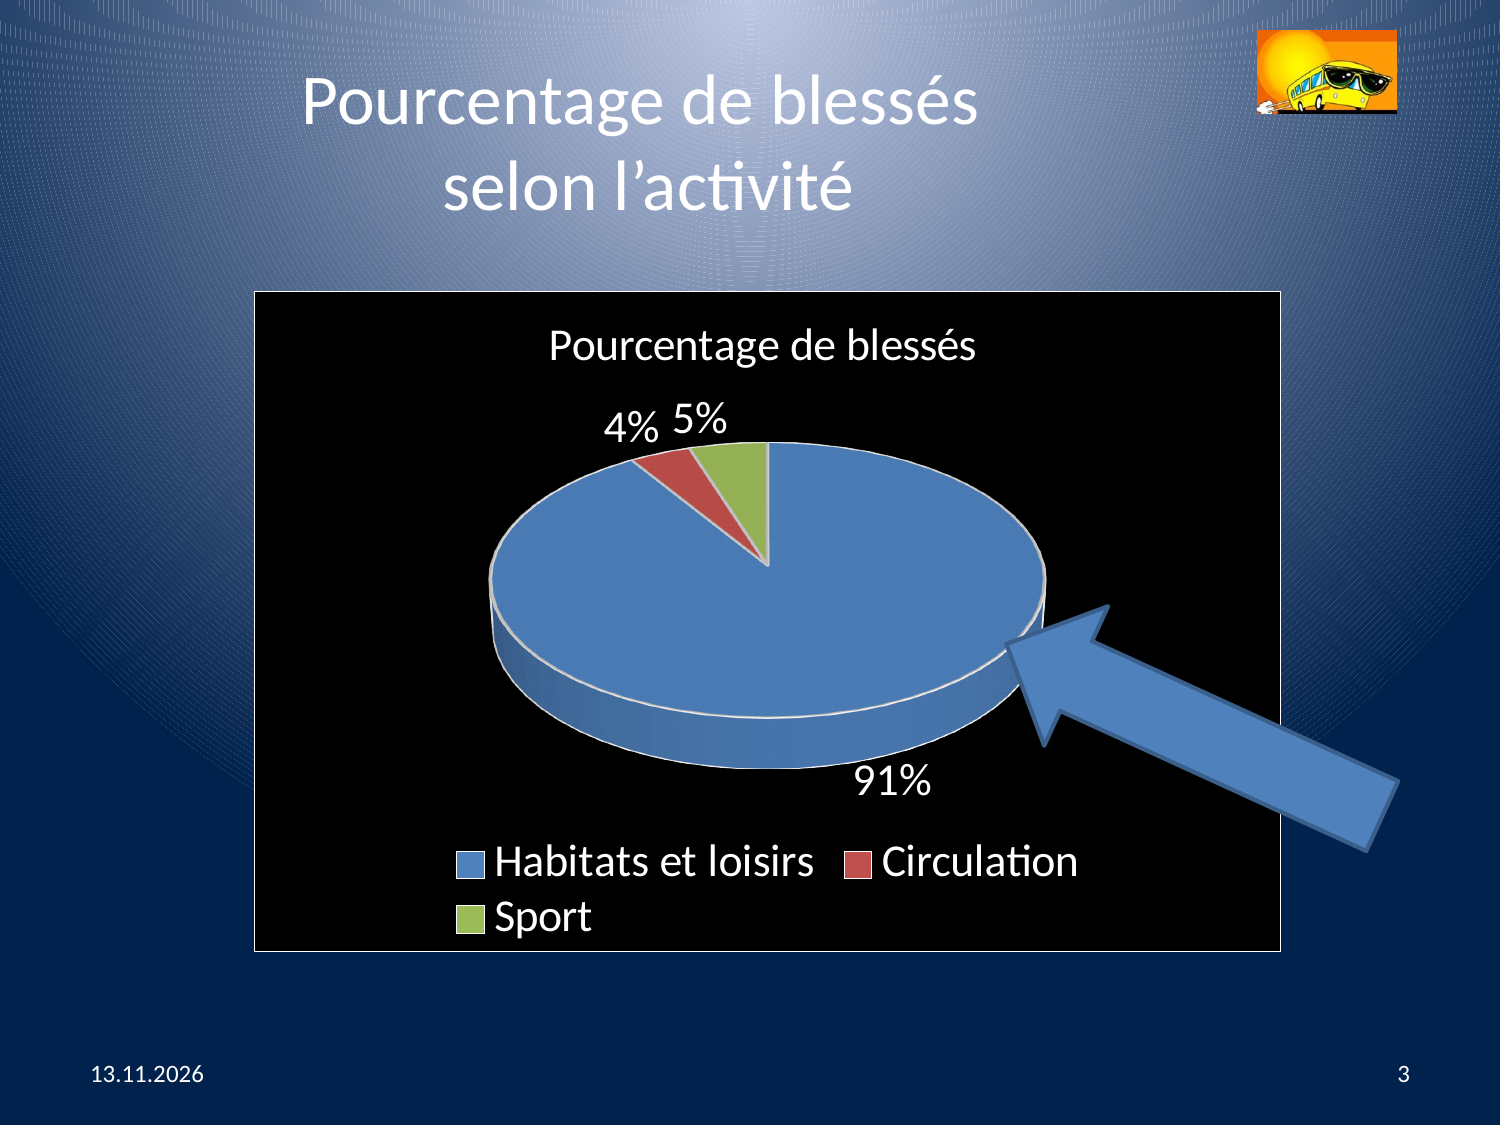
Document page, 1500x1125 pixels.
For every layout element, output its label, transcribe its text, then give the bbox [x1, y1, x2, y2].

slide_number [75, 1042, 425, 1103]
chart [253, 290, 1282, 953]
picture [1257, 30, 1397, 114]
title Pourcentage de blessés selon l’activité [75, 45, 1223, 233]
text_box [1286, 727, 1401, 853]
slide_number 3 [1074, 1042, 1425, 1103]
